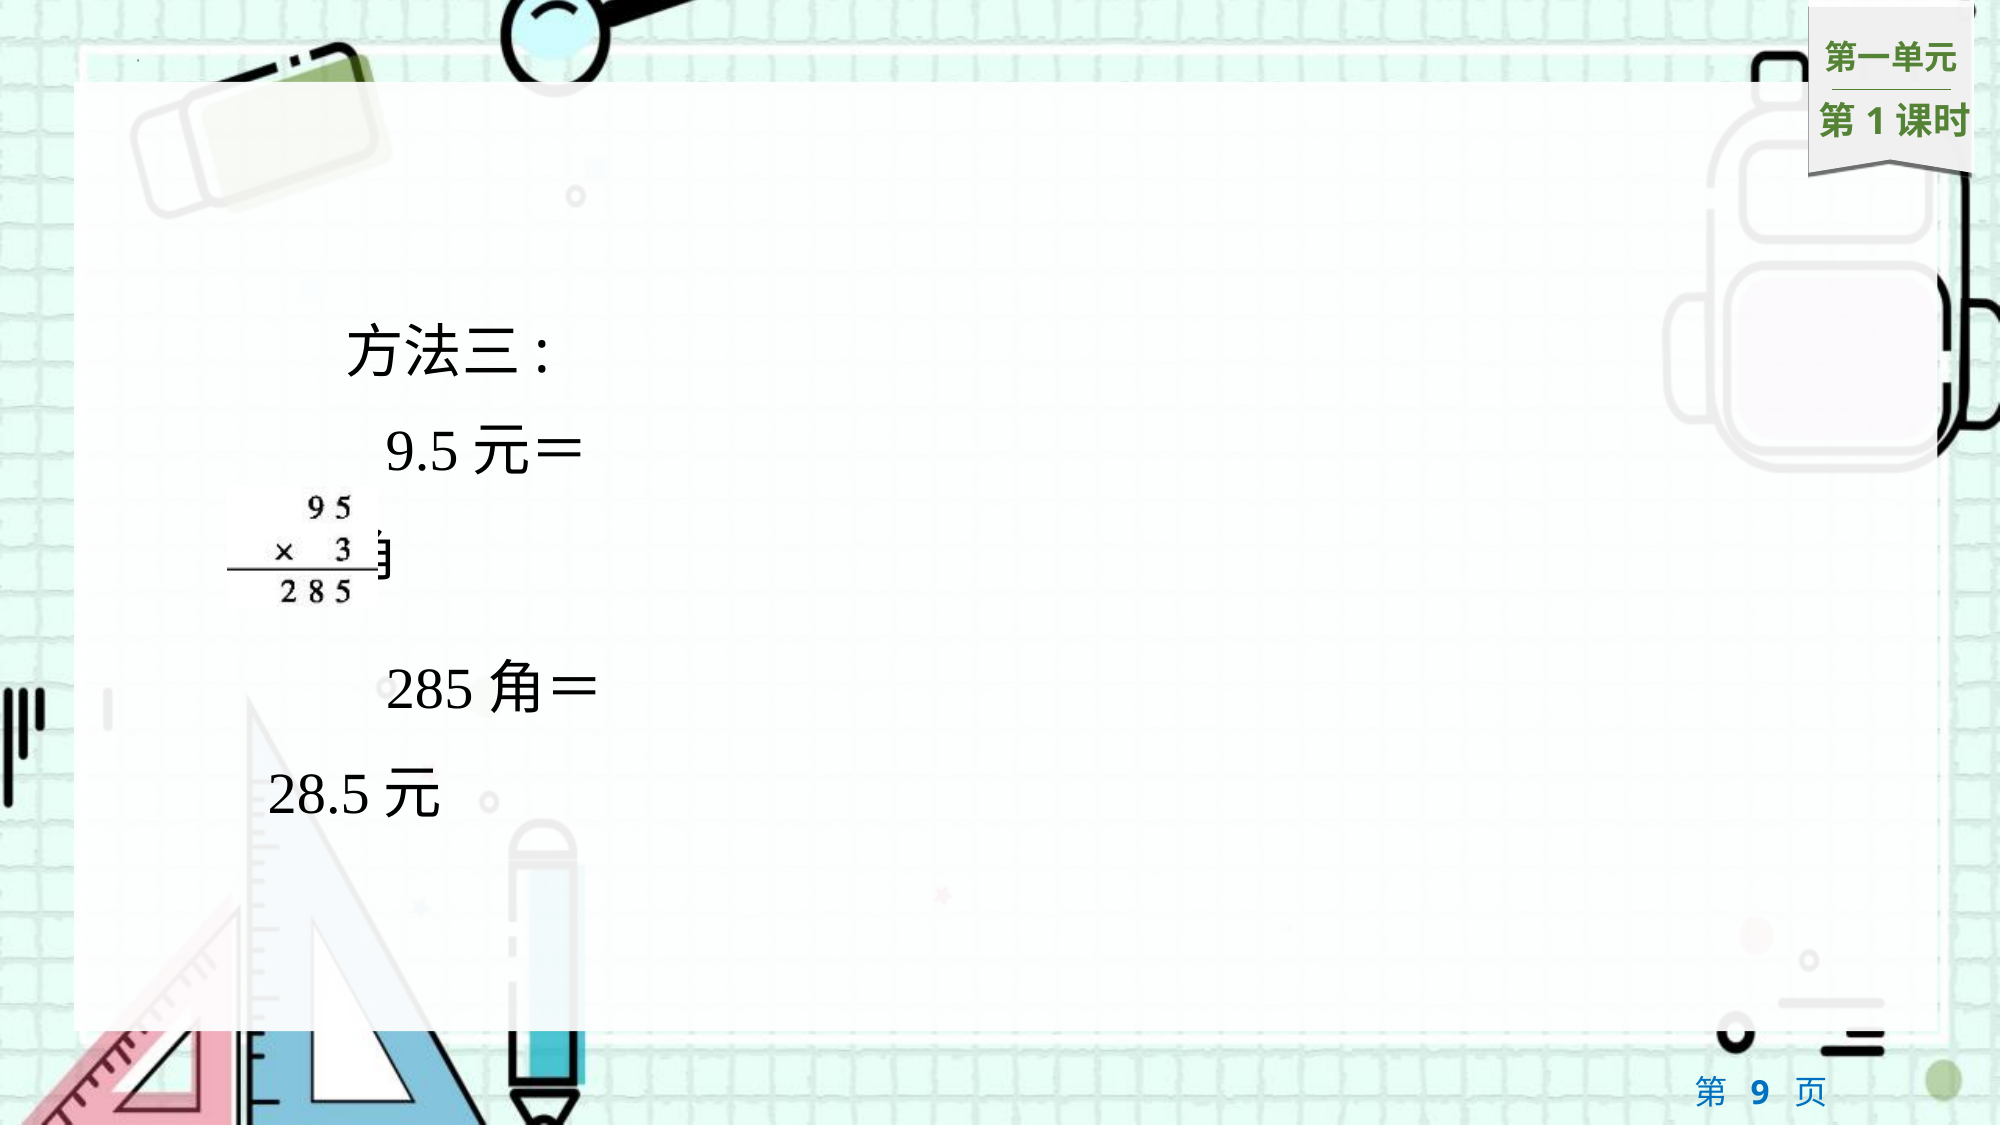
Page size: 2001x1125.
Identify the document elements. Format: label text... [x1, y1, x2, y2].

picture [0, 0, 2000, 1125]
picture [1938, 168, 1971, 176]
text_box 285角＝28.5元 [267, 615, 675, 721]
text_box 方法三: [229, 279, 550, 384]
text_box 9.5元＝95角 [267, 376, 616, 482]
picture [227, 486, 378, 607]
